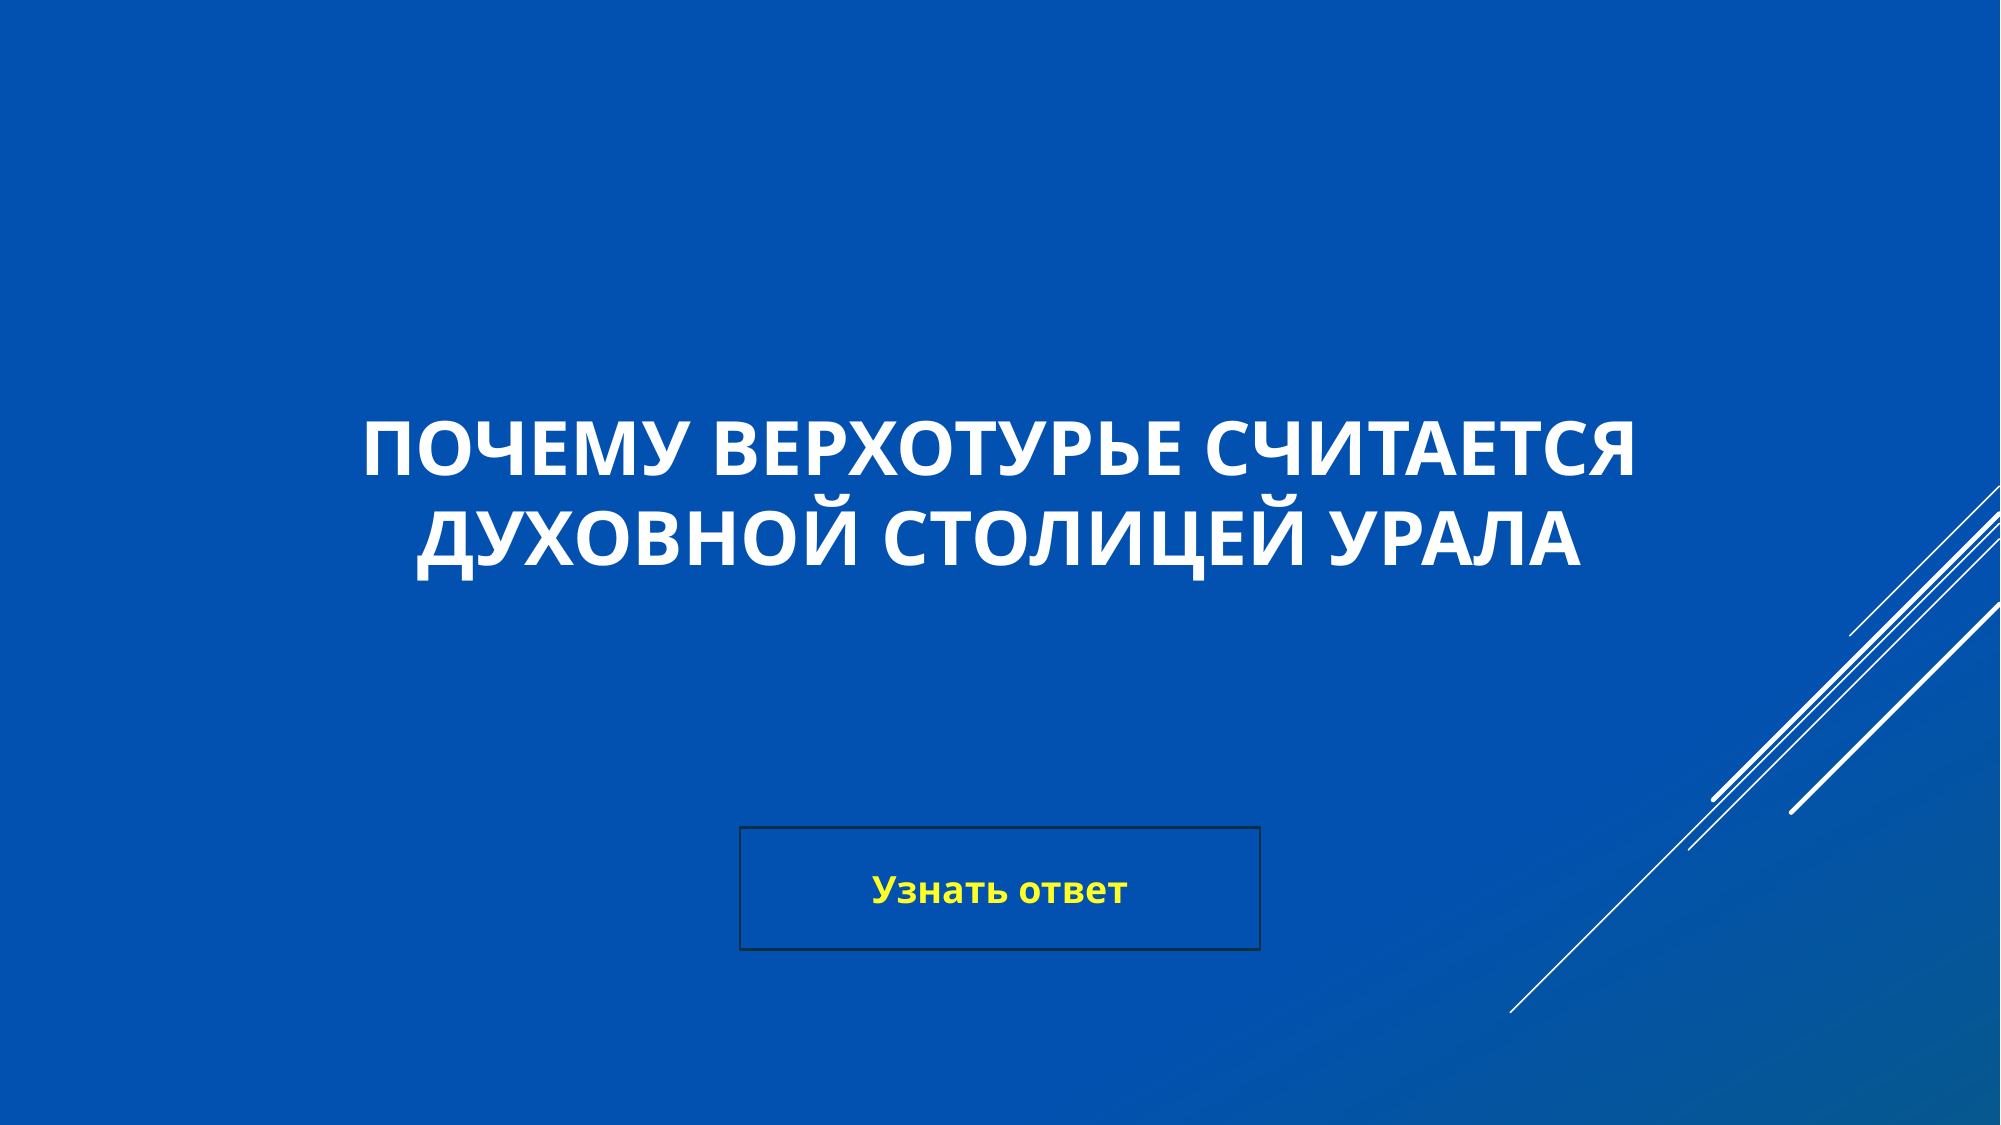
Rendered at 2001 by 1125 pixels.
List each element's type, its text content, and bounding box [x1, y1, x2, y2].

title Почему Верхотурье считается духовной столицей урала [300, 366, 1700, 614]
